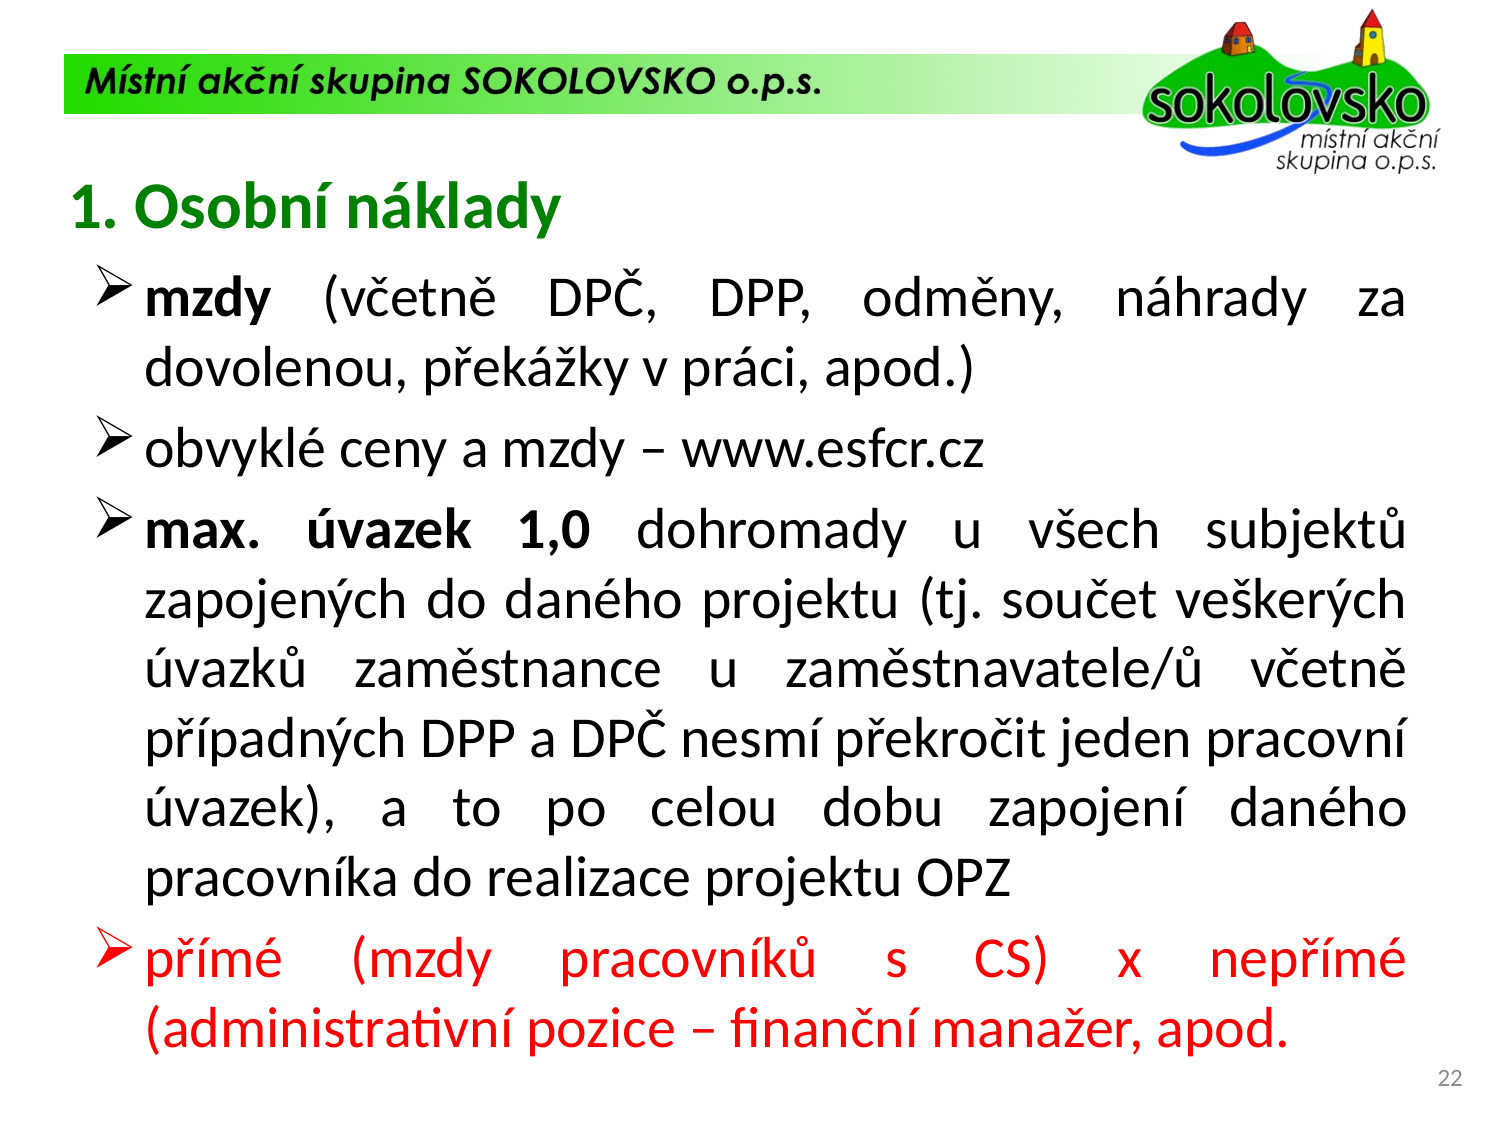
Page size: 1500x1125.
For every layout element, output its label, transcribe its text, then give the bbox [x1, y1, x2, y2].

slide_number 22 [1128, 1046, 1478, 1107]
list mzdy (včetně DPČ, DPP, odměny, náhrady za dovolenou, překážky v práci, apod.) obvyklé ceny a mzdy – www.esfcr.cz max. úvazek 1,0 dohromady u všech subjektů zapojených do daného projektu (tj. součet veškerých úvazků zaměstnance u zaměstnavatele/ů včetně případných DPP a DPČ nesmí překročit jeden pracovní úvazek), a to po celou dobu zapojení daného pracovníka do realizace projektu OPZ přímé (mzdy pracovníků s CS) x nepřímé (administrativní pozice – finanční manažer, apod. [76, 250, 1424, 1083]
picture [64, 0, 1455, 197]
title 1. Osobní náklady [53, 137, 1404, 268]
